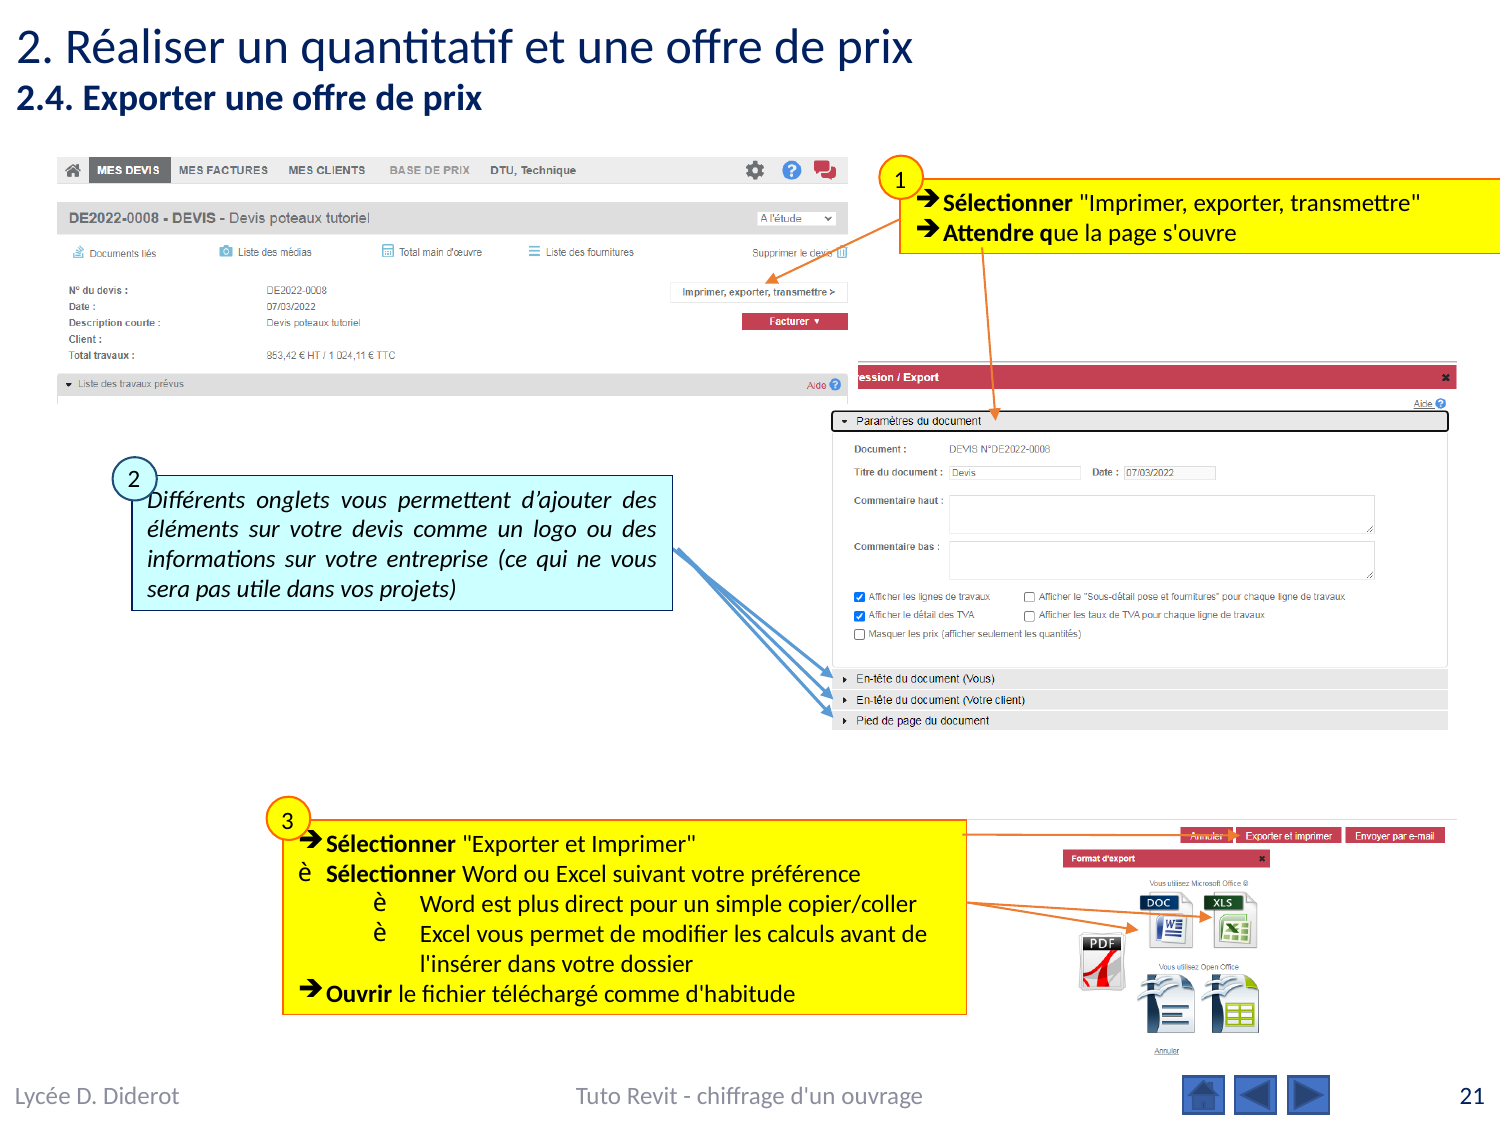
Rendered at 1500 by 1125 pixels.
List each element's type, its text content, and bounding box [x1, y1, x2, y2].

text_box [672, 548, 677, 679]
footer Tuto Revit - chiffrage d'un ouvrage [496, 1065, 1004, 1125]
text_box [764, 219, 901, 284]
text_box Sélectionner "Exporter et Imprimer" Sélectionner Word ou Excel suivant votre préférence Word est plus direct pour un simple copier/coller Excel vous permet de modifier les calculs avant de l'insérer dans votre dossier Ouvrir le fichier téléchargé comme d'habitude [282, 819, 967, 1015]
picture [1062, 848, 1271, 1060]
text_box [265, 796, 321, 843]
text_box Sélectionner "Imprimer, exporter, transmettre" Attendre que la page s'ouvre [899, 178, 1500, 254]
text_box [112, 454, 168, 501]
text_box Différents onglets vous permettent d’ajouter des éléments sur votre devis comme un logo ou des informations sur votre entreprise (ce qui ne vous sera pas utile dans vos projets) [132, 475, 673, 611]
text_box 2. Réaliser un quantitatif et une offre de prix 2.4. Exporter une offre de prix [1, 5, 1484, 126]
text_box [982, 247, 996, 421]
picture [45, 139, 1457, 843]
slide_number 21 [1162, 1065, 1500, 1125]
slide_number Lycée D. Diderot [0, 1065, 338, 1125]
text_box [966, 902, 1213, 918]
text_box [677, 548, 834, 718]
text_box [878, 155, 934, 202]
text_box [967, 918, 1139, 931]
